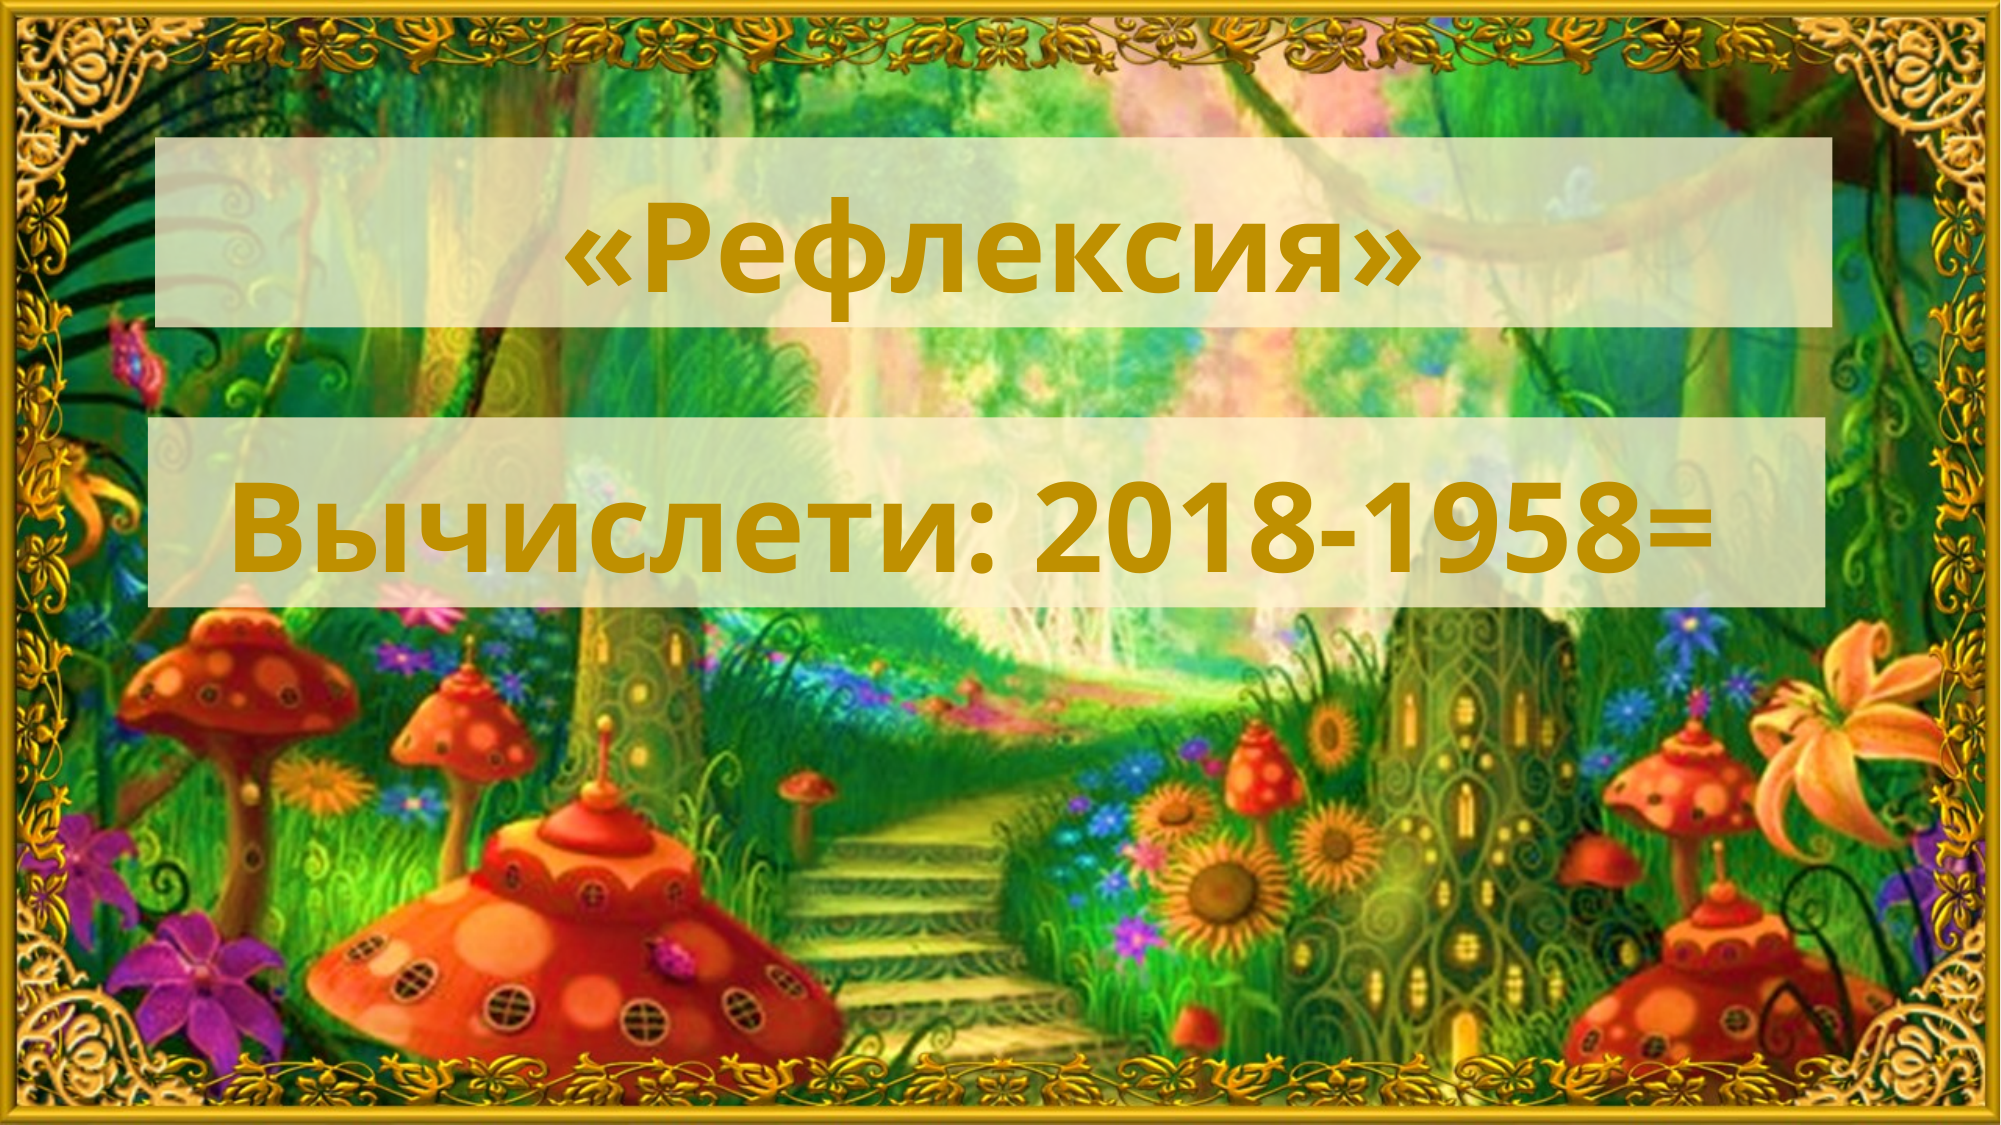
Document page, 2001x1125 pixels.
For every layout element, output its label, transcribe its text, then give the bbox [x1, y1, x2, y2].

text_box Вычислети: 2018-1958= [147, 417, 1826, 608]
title «Рефлексия» [155, 137, 1833, 328]
picture [0, 0, 2001, 1125]
